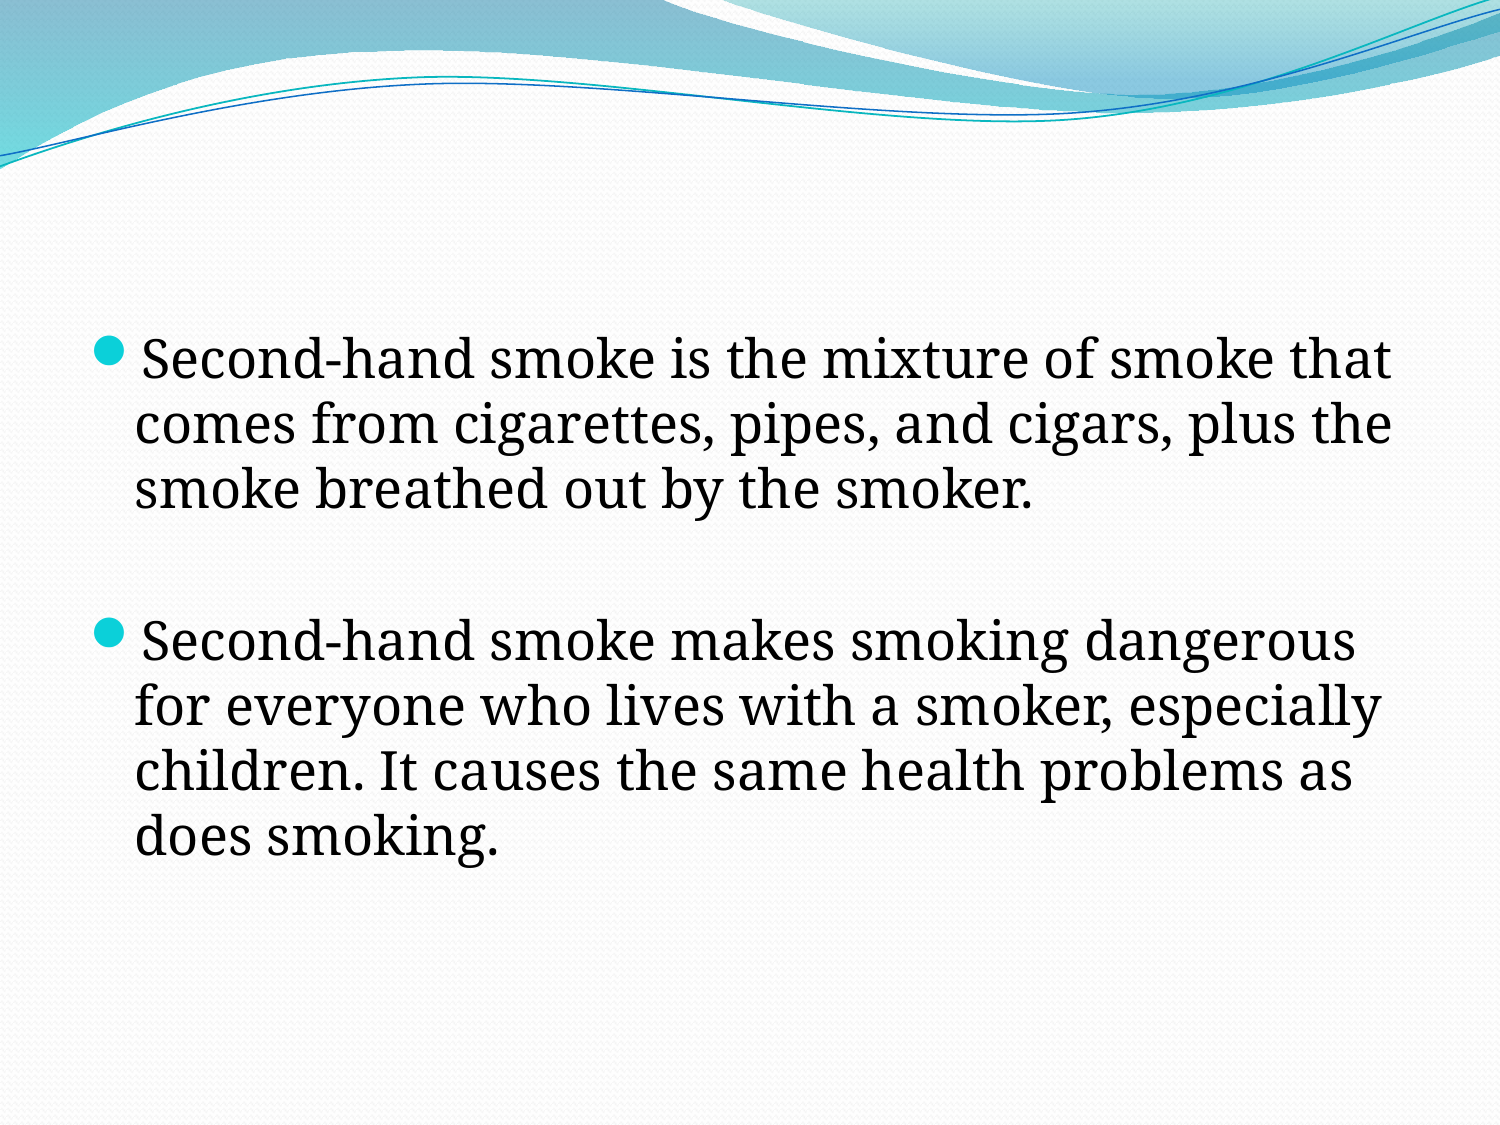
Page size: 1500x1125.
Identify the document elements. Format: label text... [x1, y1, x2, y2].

list Second-hand smoke is the mixture of smoke that comes from cigarettes, pipes, and cigars, plus the smoke breathed out by the smoker. Second-hand smoke makes smoking dangerous for everyone who lives with a smoker, especially children. It causes the same health problems as does smoking. [75, 317, 1425, 1038]
